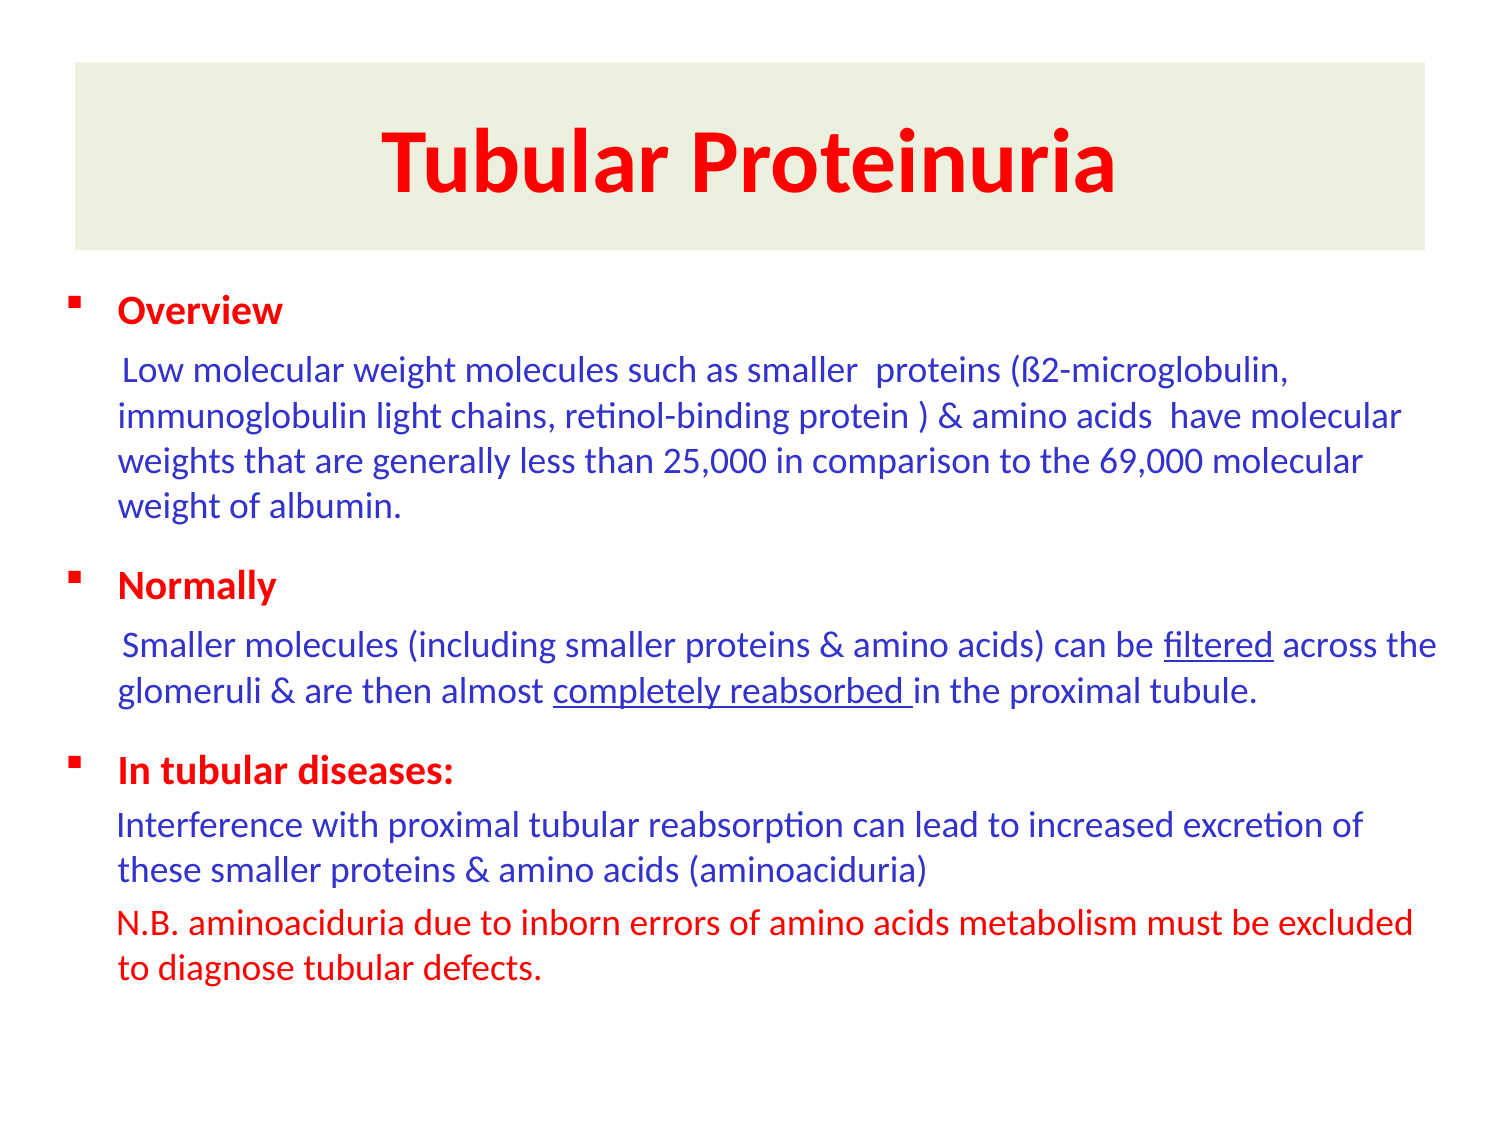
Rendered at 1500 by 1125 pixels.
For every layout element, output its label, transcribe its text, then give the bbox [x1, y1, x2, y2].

title Tubular Proteinuria [75, 62, 1425, 250]
list Overview Low molecular weight molecules such as smaller proteins (ß2-microglobulin, immunoglobulin light chains, retinol-binding protein ) & amino acids have molecular weights that are generally less than 25,000 in comparison to the 69,000 molecular weight of albumin. Normally Smaller molecules (including smaller proteins & amino acids) can be filtered across the glomeruli & are then almost completely reabsorbed in the proximal tubule. In tubular diseases: Interference with proximal tubular reabsorption can lead to increased excretion of these smaller proteins & amino acids (aminoaciduria) N.B. aminoaciduria due to inborn errors of amino acids metabolism must be excluded to diagnose tubular defects. [50, 275, 1463, 1088]
